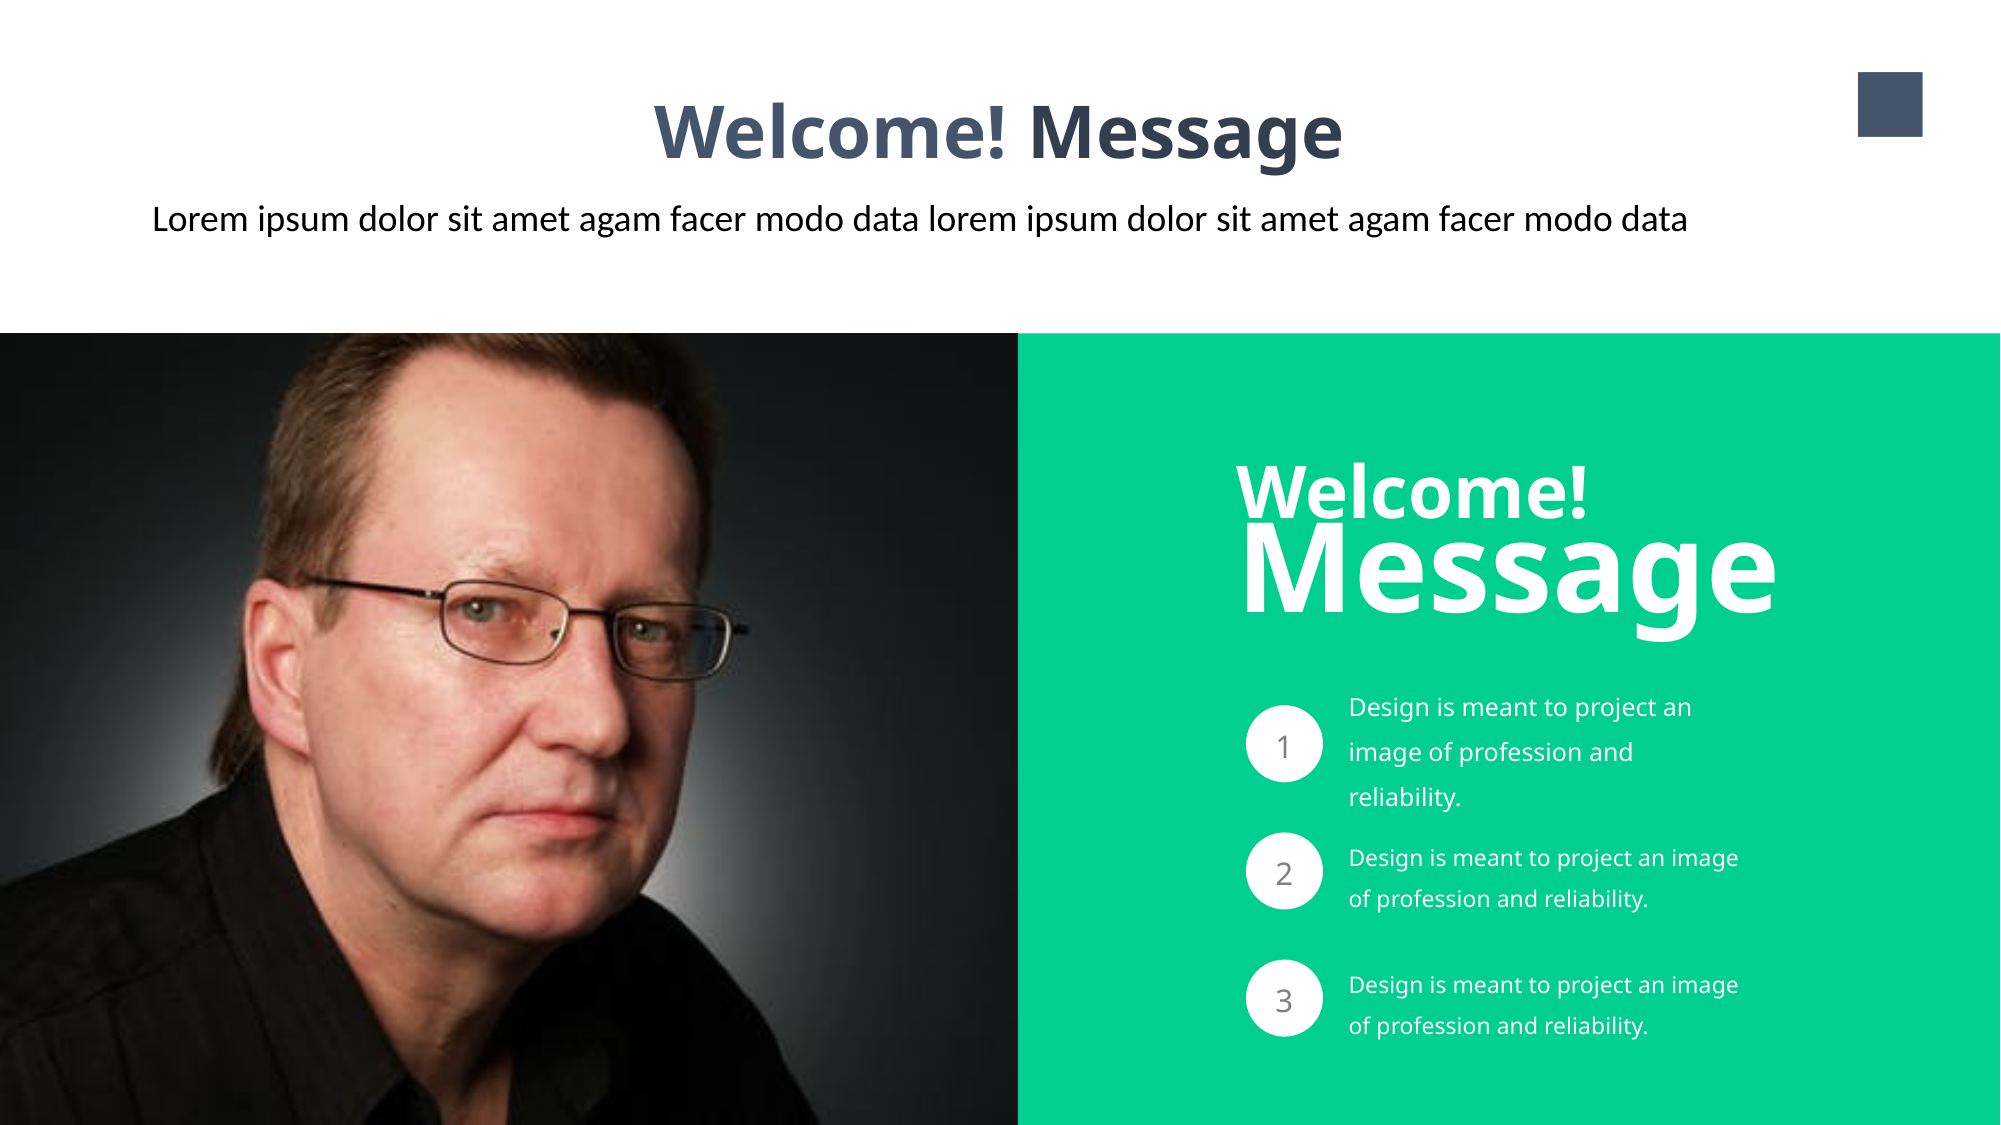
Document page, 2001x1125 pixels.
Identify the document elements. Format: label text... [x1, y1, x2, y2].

title Welcome! Message [137, 78, 1863, 191]
text_box Welcome! Message [1221, 421, 1797, 645]
text_box [1857, 71, 1924, 78]
slide_number 2 [1863, 78, 1927, 130]
text_box [1017, 332, 2000, 1125]
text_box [1245, 832, 1747, 910]
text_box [1245, 959, 1747, 1037]
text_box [1245, 705, 1747, 783]
subtitle Lorem ipsum dolor sit amet agam facer modo data lorem ipsum dolor sit amet agam facer modo data [137, 191, 1863, 227]
picture [0, 333, 1018, 1125]
text_box [1863, 130, 1924, 138]
